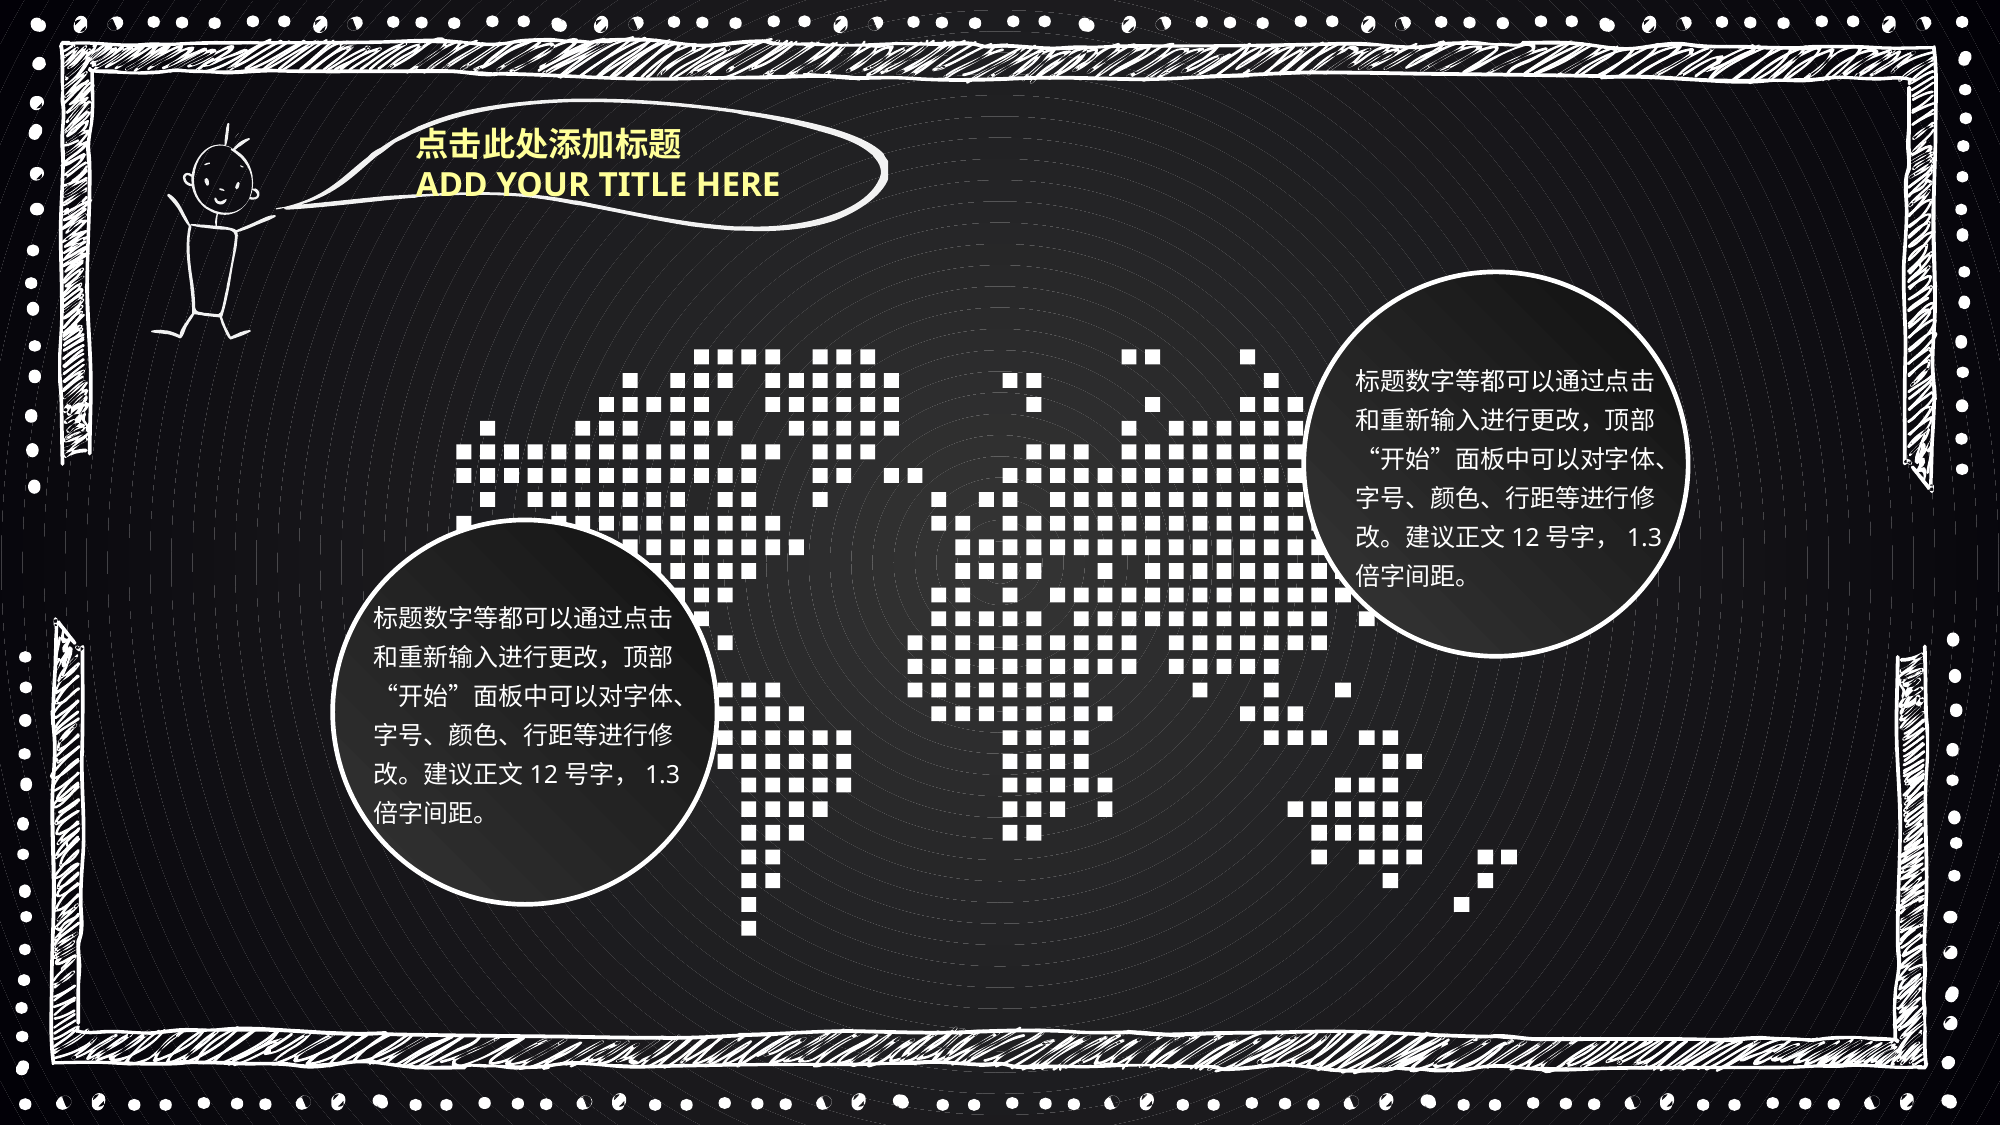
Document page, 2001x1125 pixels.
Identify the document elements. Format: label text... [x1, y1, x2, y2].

text_box [931, 682, 947, 698]
text_box [812, 373, 828, 388]
text_box [670, 468, 685, 483]
text_box [741, 801, 757, 817]
text_box [1073, 706, 1089, 722]
text_box [456, 468, 472, 483]
text_box [1216, 492, 1232, 507]
text_box [931, 658, 947, 674]
text_box [741, 873, 757, 889]
text_box [1382, 873, 1399, 889]
text_box [765, 539, 781, 556]
text_box [1311, 563, 1327, 579]
text_box [765, 753, 781, 769]
text_box [1002, 824, 1018, 841]
text_box [670, 563, 685, 579]
text_box [883, 468, 899, 483]
text_box [1240, 706, 1256, 722]
text_box [1026, 777, 1042, 793]
text_box [1073, 777, 1089, 793]
text_box [670, 539, 685, 556]
text_box [1168, 468, 1184, 483]
text_box [907, 682, 923, 698]
text_box [670, 373, 685, 388]
text_box [1240, 635, 1256, 651]
text_box [1026, 730, 1042, 745]
text_box [331, 614, 358, 810]
text_box [717, 563, 733, 579]
text_box [622, 420, 638, 436]
text_box [1263, 468, 1279, 483]
text_box [741, 824, 757, 841]
text_box [1192, 658, 1208, 674]
text_box [1216, 420, 1232, 436]
text_box [1263, 515, 1279, 531]
text_box [907, 468, 923, 483]
text_box [622, 515, 638, 531]
text_box [599, 420, 614, 436]
text_box [1026, 658, 1042, 674]
text_box [1002, 658, 1018, 674]
text_box [1073, 753, 1089, 769]
text_box [378, 518, 672, 586]
text_box [1216, 635, 1232, 651]
text_box [1097, 468, 1113, 483]
text_box [1240, 515, 1256, 531]
text_box [1002, 611, 1018, 627]
text_box [480, 420, 496, 436]
text_box [480, 468, 496, 483]
text_box [1192, 420, 1208, 436]
text_box [1382, 824, 1399, 841]
text_box [1121, 611, 1137, 627]
text_box [788, 397, 804, 412]
text_box [670, 515, 685, 531]
text_box [1121, 444, 1137, 460]
text_box [931, 492, 947, 507]
text_box [812, 730, 828, 745]
text_box [717, 515, 733, 531]
text_box [836, 397, 852, 412]
text_box [1192, 563, 1208, 579]
text_box [1097, 587, 1113, 603]
text_box [1121, 492, 1137, 507]
text_box [646, 492, 662, 507]
text_box [551, 444, 567, 460]
text_box [1097, 801, 1113, 817]
text_box [1216, 539, 1232, 556]
text_box [1026, 824, 1042, 841]
text_box [765, 706, 781, 722]
text_box [1073, 539, 1089, 556]
text_box [883, 373, 899, 388]
text_box [1097, 563, 1113, 579]
text_box [504, 444, 519, 460]
text_box [1287, 539, 1304, 556]
text_box [717, 730, 733, 745]
text_box [978, 635, 994, 651]
text_box [599, 444, 614, 460]
text_box [978, 706, 994, 722]
text_box [1002, 539, 1018, 556]
text_box [1311, 635, 1327, 651]
text_box [1358, 801, 1375, 817]
text_box [1382, 753, 1399, 769]
text_box [788, 373, 804, 388]
text_box [1002, 515, 1018, 531]
text_box [1073, 611, 1089, 627]
text_box [1026, 444, 1042, 460]
text_box [1192, 682, 1208, 698]
text_box [1002, 753, 1018, 769]
text_box [1192, 492, 1208, 507]
text_box [1073, 468, 1089, 483]
text_box [931, 611, 947, 627]
text_box [1145, 587, 1161, 603]
text_box [456, 444, 472, 460]
text_box [1192, 587, 1208, 603]
text_box [1002, 682, 1018, 698]
text_box [1026, 635, 1042, 651]
text_box [931, 706, 947, 722]
text_box [1335, 682, 1351, 698]
text_box [765, 444, 781, 460]
text_box [1263, 730, 1279, 745]
text_box [812, 801, 828, 817]
text_box [836, 373, 852, 388]
text_box [1263, 635, 1279, 651]
text_box [718, 706, 733, 722]
text_box [694, 515, 709, 531]
text_box [717, 635, 733, 651]
text_box [1097, 658, 1113, 674]
text_box [622, 539, 638, 554]
text_box [1097, 492, 1113, 507]
text_box [1340, 270, 1652, 349]
text_box [1073, 682, 1089, 698]
text_box [765, 849, 781, 865]
text_box [1263, 397, 1279, 412]
text_box [741, 897, 757, 912]
text_box [765, 873, 781, 889]
text_box [955, 563, 971, 579]
text_box [788, 539, 804, 556]
text_box 标题数字等都可以通过点击和重新输入进行更改，顶部“开始”面板中可以对字体、字号、颜色、行距等进行修改。建议正文12号字，1.3倍字间距。 [1340, 349, 1689, 598]
text_box [694, 563, 709, 579]
text_box [1145, 515, 1161, 531]
text_box [1050, 753, 1066, 769]
text_box [375, 835, 675, 906]
text_box [765, 397, 781, 412]
text_box [1382, 730, 1399, 745]
text_box [1026, 801, 1042, 817]
text_box [599, 515, 614, 531]
text_box [1050, 587, 1066, 603]
text_box [955, 611, 971, 627]
text_box [1240, 611, 1256, 627]
text_box [1050, 468, 1066, 483]
text_box [1501, 849, 1517, 865]
text_box [1002, 373, 1018, 388]
text_box [670, 420, 685, 436]
text_box [836, 420, 852, 436]
text_box [1026, 373, 1042, 388]
text_box [978, 658, 994, 674]
text_box [1356, 598, 1636, 658]
text_box [978, 611, 994, 627]
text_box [150, 97, 914, 340]
text_box [860, 397, 876, 412]
text_box [551, 492, 567, 507]
text_box [741, 777, 757, 793]
text_box [1002, 468, 1018, 483]
text_box [1192, 444, 1208, 460]
text_box [765, 349, 781, 365]
text_box [622, 444, 638, 460]
text_box [812, 753, 828, 769]
text_box [1121, 587, 1137, 603]
text_box [955, 682, 971, 698]
text_box [1406, 849, 1422, 865]
text_box [1240, 563, 1256, 579]
text_box [765, 777, 781, 793]
text_box [1263, 658, 1279, 674]
text_box [1145, 397, 1161, 412]
text_box [1121, 515, 1137, 531]
text_box [765, 730, 781, 745]
text_box [694, 397, 709, 412]
text_box [812, 397, 828, 412]
text_box [694, 444, 709, 460]
text_box [1240, 587, 1256, 603]
text_box [1097, 706, 1113, 722]
text_box [955, 658, 971, 674]
text_box [1263, 682, 1279, 698]
text_box [1026, 753, 1042, 769]
text_box [955, 515, 971, 531]
text_box [527, 492, 543, 507]
text_box [1287, 635, 1304, 651]
text_box [694, 420, 709, 436]
text_box [741, 349, 757, 365]
text_box [741, 468, 757, 483]
text_box [1026, 397, 1042, 412]
text_box [717, 682, 733, 698]
text_box [622, 373, 638, 388]
text_box [1358, 611, 1375, 627]
text_box [1145, 563, 1161, 579]
text_box [480, 492, 496, 507]
text_box [741, 706, 757, 722]
text_box [1026, 611, 1042, 627]
text_box [1168, 539, 1184, 556]
text_box [1287, 515, 1304, 531]
text_box [527, 444, 543, 460]
text_box [741, 515, 757, 531]
text_box [1263, 373, 1279, 388]
text_box [1216, 563, 1232, 579]
text_box [1050, 801, 1066, 817]
text_box [860, 373, 876, 388]
text_box [1050, 777, 1066, 793]
text_box [1121, 658, 1137, 674]
text_box [1050, 706, 1066, 722]
text_box [1263, 444, 1279, 460]
text_box [812, 349, 828, 365]
text_box [1050, 539, 1066, 556]
text_box [1097, 515, 1113, 531]
text_box [1477, 849, 1494, 865]
text_box [551, 515, 567, 523]
text_box [1121, 539, 1137, 556]
text_box [599, 468, 614, 483]
text_box [599, 492, 614, 507]
text_box [978, 492, 994, 507]
text_box [1287, 563, 1304, 579]
text_box [1002, 801, 1018, 817]
text_box [907, 658, 923, 674]
text_box [1240, 444, 1256, 460]
text_box [765, 682, 781, 698]
text_box [480, 444, 496, 460]
text_box [1145, 611, 1161, 627]
text_box [1121, 468, 1137, 483]
text_box [575, 468, 591, 483]
text_box [1002, 777, 1018, 793]
text_box [1002, 635, 1018, 651]
text_box [978, 682, 994, 698]
text_box [765, 824, 781, 841]
text_box [1073, 444, 1089, 460]
text_box [1192, 635, 1208, 651]
text_box [1121, 635, 1137, 651]
text_box [1145, 349, 1161, 365]
text_box [694, 468, 709, 483]
text_box [1477, 873, 1494, 889]
text_box [717, 539, 733, 556]
text_box [707, 647, 719, 777]
text_box [1263, 563, 1279, 579]
text_box [1263, 611, 1279, 627]
text_box [1287, 587, 1304, 603]
text_box [1050, 635, 1066, 651]
text_box [1240, 468, 1256, 483]
text_box [1358, 824, 1375, 841]
text_box [1168, 611, 1184, 627]
text_box [907, 635, 923, 651]
text_box [836, 730, 852, 745]
text_box [741, 682, 757, 698]
text_box [1050, 515, 1066, 531]
text_box [1240, 397, 1256, 412]
text_box [1216, 587, 1232, 603]
text_box [860, 420, 876, 436]
text_box [717, 420, 733, 436]
text_box [1145, 492, 1161, 507]
text_box [1311, 801, 1327, 817]
text_box [1002, 706, 1018, 722]
text_box [883, 420, 899, 436]
text_box [1216, 515, 1232, 531]
text_box [1121, 420, 1137, 436]
text_box [717, 492, 733, 507]
text_box [978, 539, 994, 556]
text_box [1192, 468, 1208, 483]
text_box [1026, 515, 1042, 531]
text_box [812, 468, 828, 483]
text_box [1192, 611, 1208, 627]
text_box [1287, 397, 1304, 412]
text_box [1311, 824, 1327, 841]
text_box [1311, 730, 1327, 745]
text_box [575, 515, 591, 530]
text_box [1168, 492, 1184, 507]
text_box [1002, 563, 1018, 579]
text_box [1263, 539, 1279, 556]
text_box [741, 849, 757, 865]
text_box [955, 635, 971, 651]
text_box [860, 349, 876, 365]
text_box [1382, 801, 1399, 817]
text_box [836, 444, 852, 460]
text_box [1406, 801, 1422, 817]
text_box [1216, 611, 1232, 627]
text_box [1240, 539, 1256, 556]
text_box [1073, 730, 1089, 745]
text_box [1335, 801, 1351, 817]
text_box [931, 515, 947, 531]
text_box [1097, 635, 1113, 651]
text_box [765, 515, 781, 531]
text_box [1002, 587, 1018, 603]
text_box [788, 777, 804, 793]
text_box [1287, 444, 1303, 460]
text_box [694, 539, 709, 556]
text_box [1050, 492, 1066, 507]
text_box [955, 587, 971, 603]
text_box [1168, 658, 1184, 674]
text_box [765, 373, 781, 388]
text_box [1002, 492, 1018, 507]
text_box [1121, 349, 1137, 365]
text_box [812, 444, 828, 460]
text_box [1073, 587, 1089, 603]
text_box [1358, 849, 1375, 865]
text_box [1302, 350, 1340, 579]
text_box 标题数字等都可以通过点击和重新输入进行更改，顶部“开始”面板中可以对字体、字号、颜色、行距等进行修改。建议正文12号字，1.3倍字间距。 [358, 586, 707, 835]
text_box [622, 468, 638, 483]
text_box [1406, 824, 1422, 841]
text_box [717, 587, 733, 603]
text_box [1073, 635, 1089, 651]
text_box [1026, 539, 1042, 556]
text_box [1073, 658, 1089, 674]
text_box [1263, 492, 1279, 507]
text_box [1026, 682, 1042, 698]
text_box [670, 492, 685, 507]
text_box [622, 492, 638, 507]
text_box [1240, 420, 1256, 436]
text_box [741, 563, 757, 579]
text_box [788, 801, 804, 817]
text_box [978, 563, 994, 579]
text_box [1168, 444, 1184, 460]
text_box [1050, 682, 1066, 698]
text_box [1050, 730, 1066, 745]
text_box [1002, 730, 1018, 745]
text_box [1453, 897, 1470, 912]
text_box [646, 515, 662, 531]
text_box [836, 468, 852, 483]
text_box [1145, 539, 1161, 556]
text_box [1335, 777, 1351, 793]
text_box [1097, 539, 1113, 556]
text_box [1216, 658, 1232, 674]
text_box [1145, 444, 1161, 460]
text_box [646, 539, 662, 556]
text_box [955, 539, 971, 556]
text_box [1026, 706, 1042, 722]
text_box [694, 373, 709, 388]
text_box [1287, 611, 1304, 627]
text_box [646, 468, 662, 483]
text_box [527, 468, 543, 483]
text_box [1097, 777, 1113, 793]
text_box [860, 444, 876, 460]
text_box [765, 801, 781, 817]
text_box [1358, 730, 1375, 745]
text_box [599, 397, 614, 412]
text_box [1358, 777, 1375, 793]
text_box [622, 397, 638, 412]
text_box [575, 492, 591, 507]
text_box [1192, 515, 1208, 531]
text_box [1263, 706, 1279, 722]
text_box [741, 753, 757, 769]
text_box [1311, 849, 1327, 865]
text_box [649, 563, 662, 575]
text_box [1311, 587, 1327, 603]
text_box [1168, 420, 1184, 436]
text_box [717, 468, 733, 483]
text_box [1073, 492, 1089, 507]
text_box [1073, 515, 1089, 531]
text_box [1026, 468, 1042, 483]
text_box [812, 420, 828, 436]
text_box [575, 420, 591, 436]
text_box [1263, 587, 1279, 603]
text_box [812, 777, 828, 793]
text_box [575, 444, 591, 460]
text_box [1240, 349, 1256, 365]
text_box [1287, 420, 1304, 436]
text_box [788, 706, 804, 722]
text_box [836, 349, 852, 365]
text_box [670, 444, 685, 460]
text_box [1192, 539, 1208, 556]
text_box [1240, 492, 1256, 507]
text_box [717, 753, 733, 769]
text_box [646, 444, 662, 460]
text_box [1335, 824, 1351, 841]
text_box [456, 515, 472, 531]
text_box [883, 397, 899, 412]
text_box [788, 420, 804, 436]
text_box [1026, 563, 1042, 579]
text_box [1311, 611, 1327, 627]
text_box [670, 397, 685, 412]
text_box [741, 730, 757, 745]
text_box [741, 539, 757, 556]
text_box [1335, 587, 1351, 603]
text_box [1263, 420, 1279, 436]
text_box [1097, 611, 1113, 627]
text_box [717, 373, 733, 388]
text_box [1168, 515, 1184, 531]
text_box [1382, 777, 1399, 793]
text_box [1406, 753, 1422, 769]
text_box [812, 492, 828, 507]
text_box [694, 349, 709, 365]
text_box [741, 920, 757, 936]
text_box [741, 444, 757, 460]
text_box [931, 635, 947, 651]
text_box [1287, 468, 1303, 483]
text_box [931, 587, 947, 603]
text_box [1287, 706, 1304, 722]
text_box [1145, 468, 1161, 483]
text_box [1216, 444, 1232, 460]
text_box [1287, 730, 1304, 745]
text_box [504, 468, 519, 483]
text_box [1050, 444, 1066, 460]
text_box [788, 753, 804, 769]
text_box [1168, 635, 1184, 651]
text_box [717, 349, 733, 365]
text_box [1240, 658, 1256, 674]
text_box [955, 706, 971, 722]
text_box [1050, 658, 1066, 674]
text_box [1382, 849, 1399, 865]
text_box [788, 824, 804, 841]
text_box [1287, 801, 1304, 817]
text_box [741, 492, 757, 507]
text_box [836, 777, 852, 793]
text_box [646, 397, 662, 412]
text_box [1216, 468, 1232, 483]
text_box [1168, 563, 1184, 579]
text_box [1168, 587, 1184, 603]
text_box [788, 730, 804, 745]
text_box [836, 753, 852, 769]
text_box [551, 468, 567, 483]
text_box [1287, 492, 1304, 507]
text_box [1311, 539, 1325, 556]
